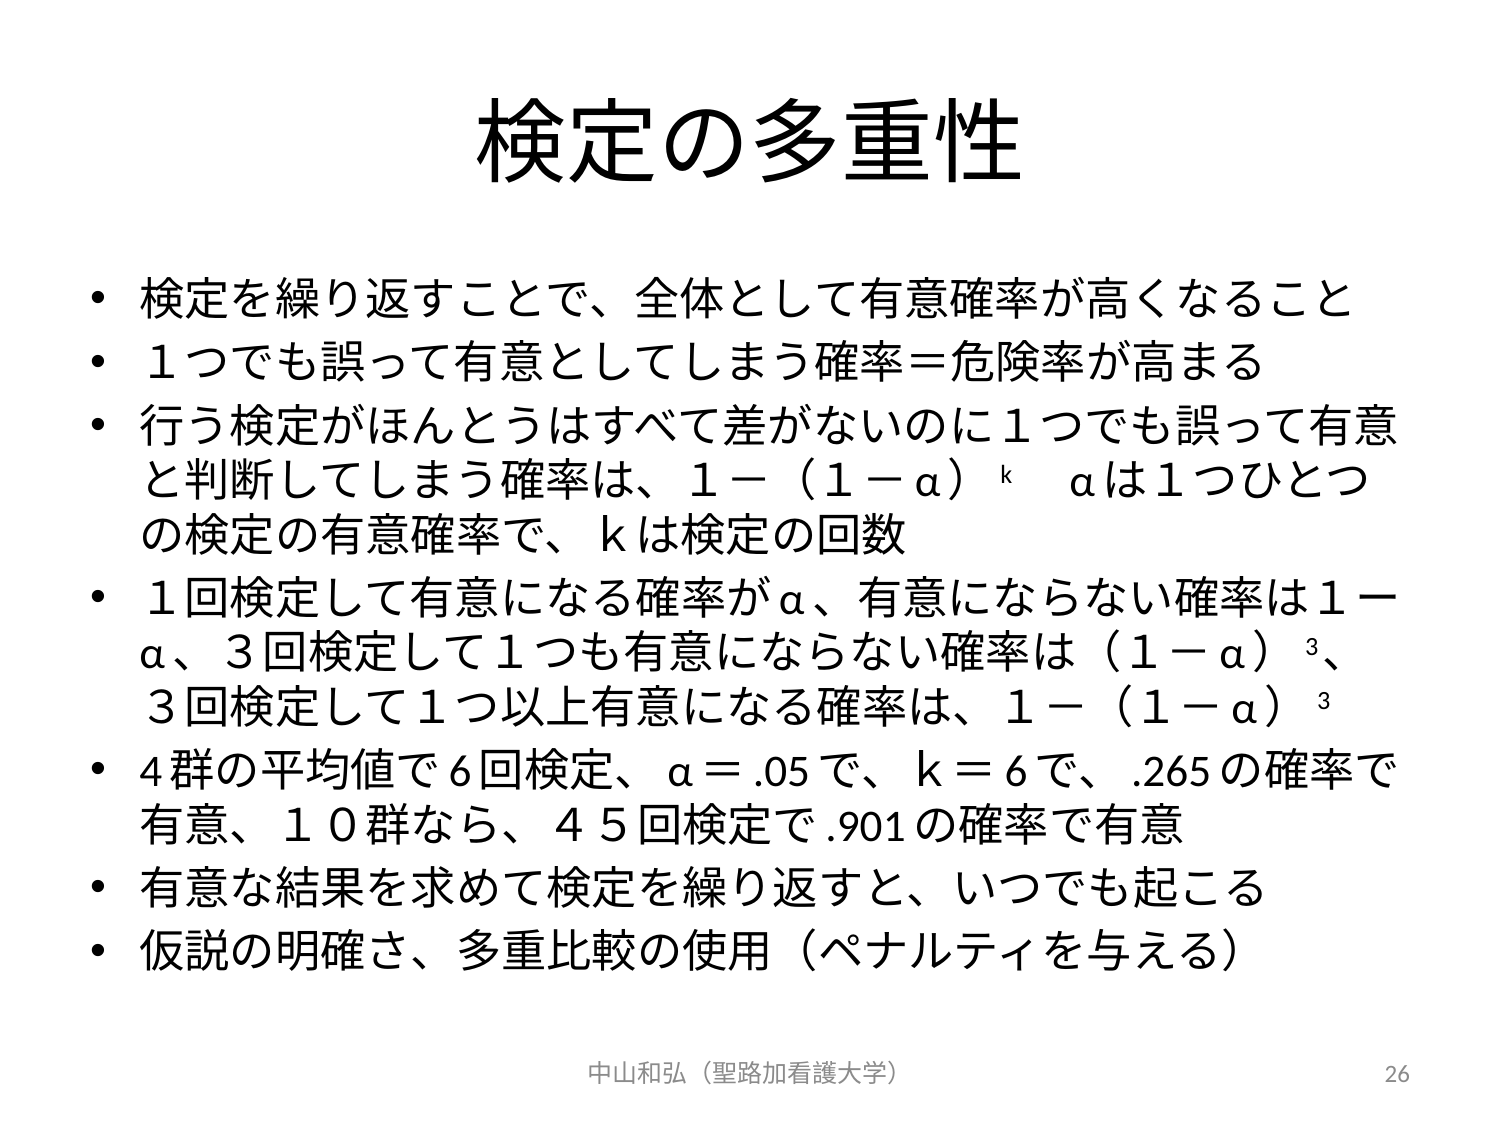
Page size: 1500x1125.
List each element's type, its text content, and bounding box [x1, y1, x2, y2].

list 検定を繰り返すことで、全体として有意確率が高くなること １つでも誤って有意としてしまう確率＝危険率が高まる 行う検定がほんとうはすべて差がないのに１つでも誤って有意と判断してしまう確率は、１－（１－α）k αは１つひとつの検定の有意確率で、ｋは検定の回数 １回検定して有意になる確率がα、有意にならない確率は１ーα、３回検定して１つも有意にならない確率は（１－α）3、３回検定して１つ以上有意になる確率は、１－（１－α）3 4群の平均値で6回検定、α＝.05で、ｋ＝6で、.265の確率で有意、１０群なら、４５回検定で.901の確率で有意 有意な結果を求めて検定を繰り返すと、いつでも起こる 仮説の明確さ、多重比較の使用（ペナルティを与える） [75, 262, 1425, 1005]
slide_number 26 [1074, 1042, 1425, 1103]
footer 中山和弘（聖路加看護大学） [512, 1042, 988, 1103]
title 検定の多重性 [75, 45, 1425, 233]
